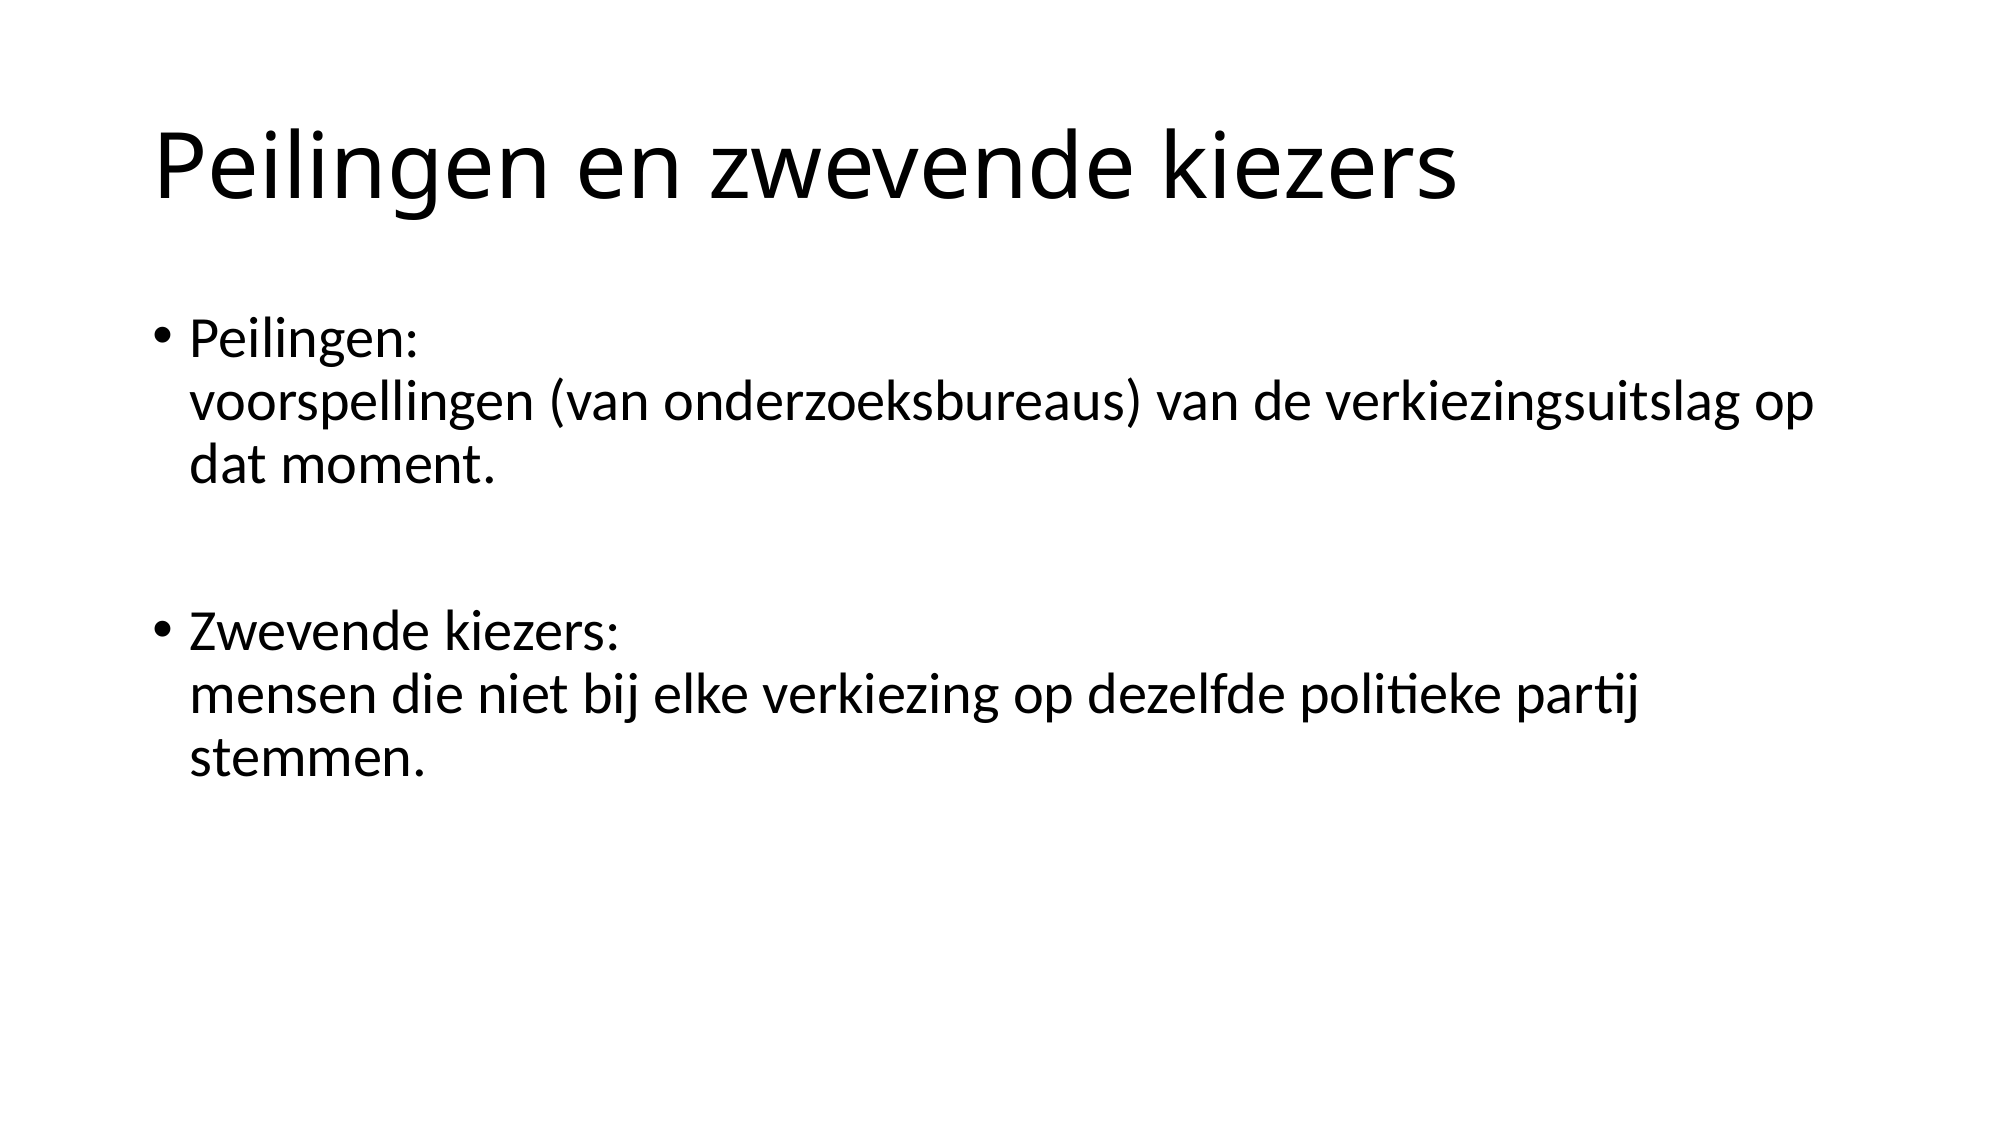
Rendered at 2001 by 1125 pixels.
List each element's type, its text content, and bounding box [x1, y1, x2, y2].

title Peilingen en zwevende kiezers [137, 59, 1863, 278]
list Peilingen: voorspellingen (van onderzoeksbureaus) van de verkiezingsuitslag op dat moment. Zwevende kiezers: mensen die niet bij elke verkiezing op dezelfde politieke partij stemmen. [137, 299, 1863, 1014]
